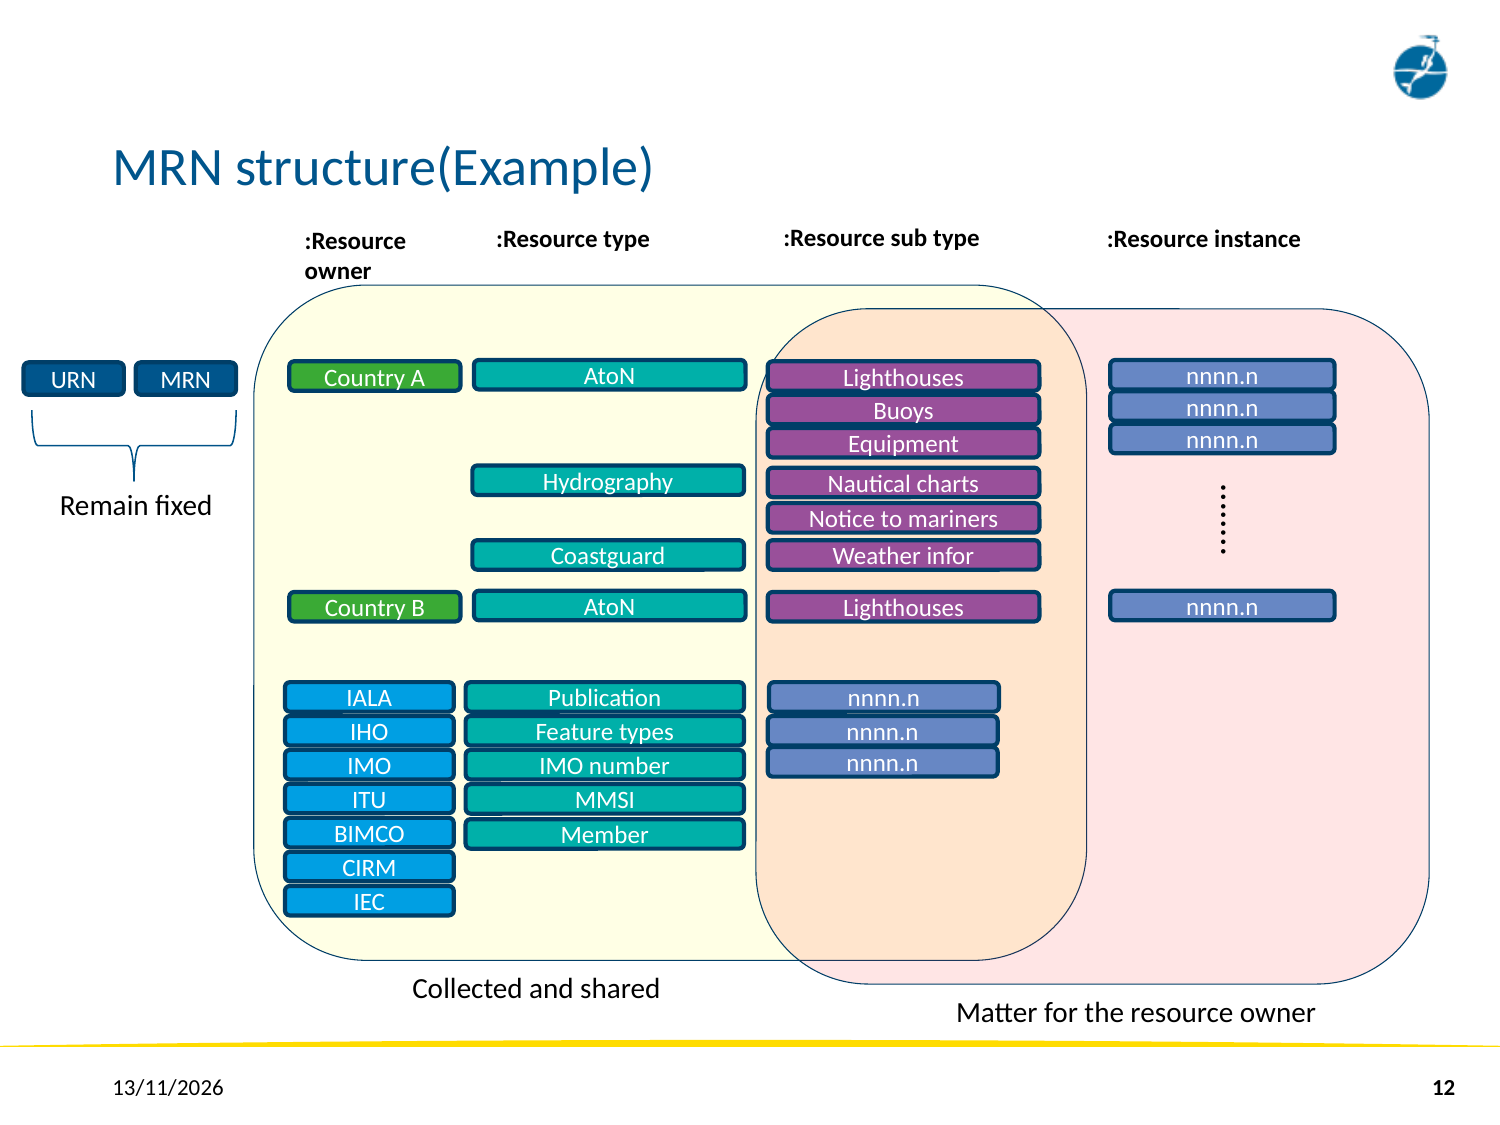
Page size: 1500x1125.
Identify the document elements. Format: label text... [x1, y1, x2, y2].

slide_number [112, 1046, 461, 1125]
text_box MRN [133, 360, 239, 397]
text_box Coastguard [470, 538, 747, 572]
text_box IMO number [463, 747, 747, 782]
title MRN structure(Example) [112, 42, 1388, 197]
text_box Country B [287, 589, 463, 624]
text_box Collected and shared [397, 963, 676, 1012]
text_box [31, 410, 237, 478]
text_box :Resource type [481, 215, 665, 261]
text_box IHO [282, 714, 456, 748]
text_box :Resource sub type [768, 214, 996, 259]
text_box Country A [287, 359, 463, 393]
text_box Buoys [765, 393, 1042, 426]
text_box Publication [463, 680, 747, 714]
text_box Equipment [765, 425, 1042, 460]
text_box Hydrography [470, 463, 747, 498]
text_box Notice to mariners [765, 500, 1042, 535]
text_box Matter for the resource owner [941, 986, 1332, 1036]
text_box nnnn.n [1108, 357, 1337, 390]
text_box :Resource instance [1092, 215, 1317, 261]
text_box Lighthouses [765, 589, 1042, 624]
text_box AtoN [471, 357, 748, 392]
text_box nnnn.n [1108, 588, 1337, 623]
text_box MMSI [463, 782, 747, 816]
slide_number 12 [1387, 1046, 1500, 1125]
text_box [753, 306, 1432, 987]
text_box IALA [282, 680, 456, 714]
text_box …..… [1206, 469, 1267, 575]
text_box BIMCO [282, 816, 456, 850]
text_box Weather infor [765, 538, 1042, 572]
text_box nnnn.n [765, 745, 1000, 779]
text_box URN [21, 360, 126, 397]
text_box CIRM [282, 849, 456, 884]
text_box :Resource owner [289, 217, 433, 292]
text_box nnnn.n [765, 713, 1000, 746]
text_box [251, 282, 1043, 963]
text_box IMO [282, 748, 456, 781]
text_box Member [463, 817, 747, 851]
text_box IEC [282, 883, 456, 918]
text_box nnnn.n [1108, 389, 1337, 422]
text_box Remain fixed [45, 478, 228, 529]
text_box AtoN [471, 588, 748, 623]
text_box Feature types [463, 713, 747, 748]
text_box Nautical charts [765, 465, 1042, 500]
text_box ITU [282, 781, 456, 816]
text_box nnnn.n [766, 680, 1002, 714]
text_box Lighthouses [765, 359, 1042, 393]
text_box nnnn.n [1108, 421, 1337, 456]
